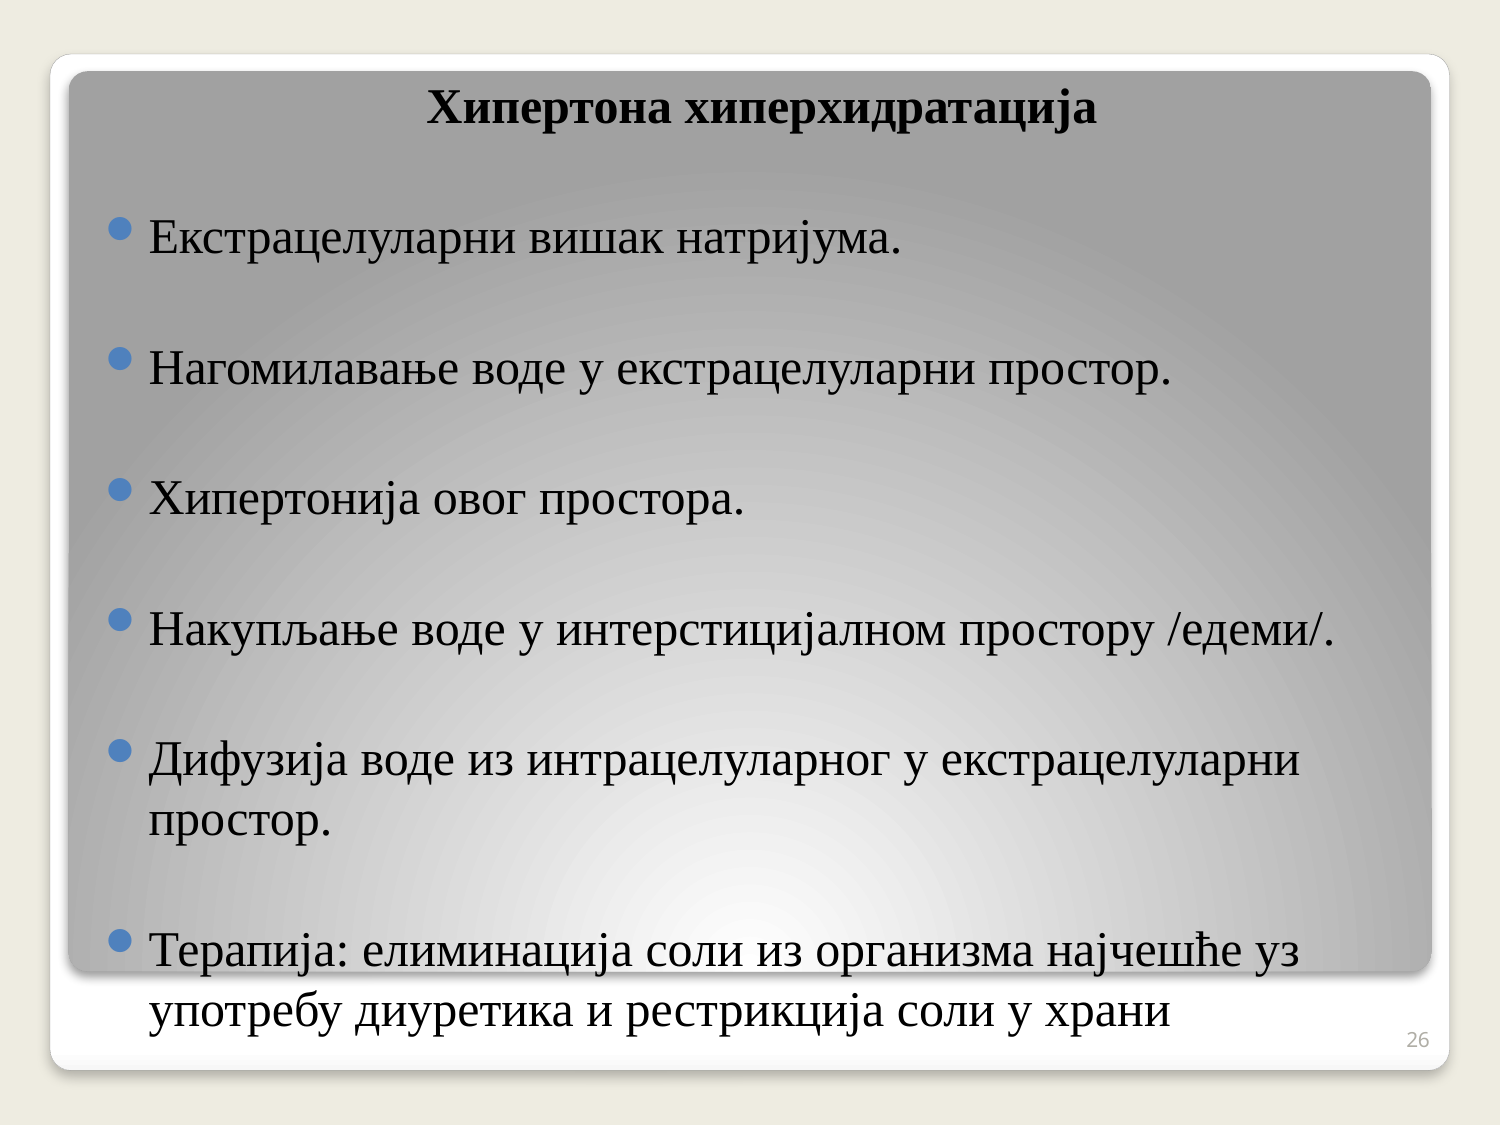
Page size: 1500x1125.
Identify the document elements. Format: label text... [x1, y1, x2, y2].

list Хипертона хиперхидратација Екстрацелуларни вишак натријума. Нагомилавање воде у екстрацелуларни простор. Хипертонија овог простора. Накупљање воде у интерстицијалном простору /едеми/. Дифузија воде из интрацелуларног у екстрацелуларни простор. Терапија: елиминација соли из организма најчешће уз употребу диуретика и рестрикција соли у храни [75, 58, 1434, 1063]
slide_number 26 [1369, 1002, 1445, 1063]
